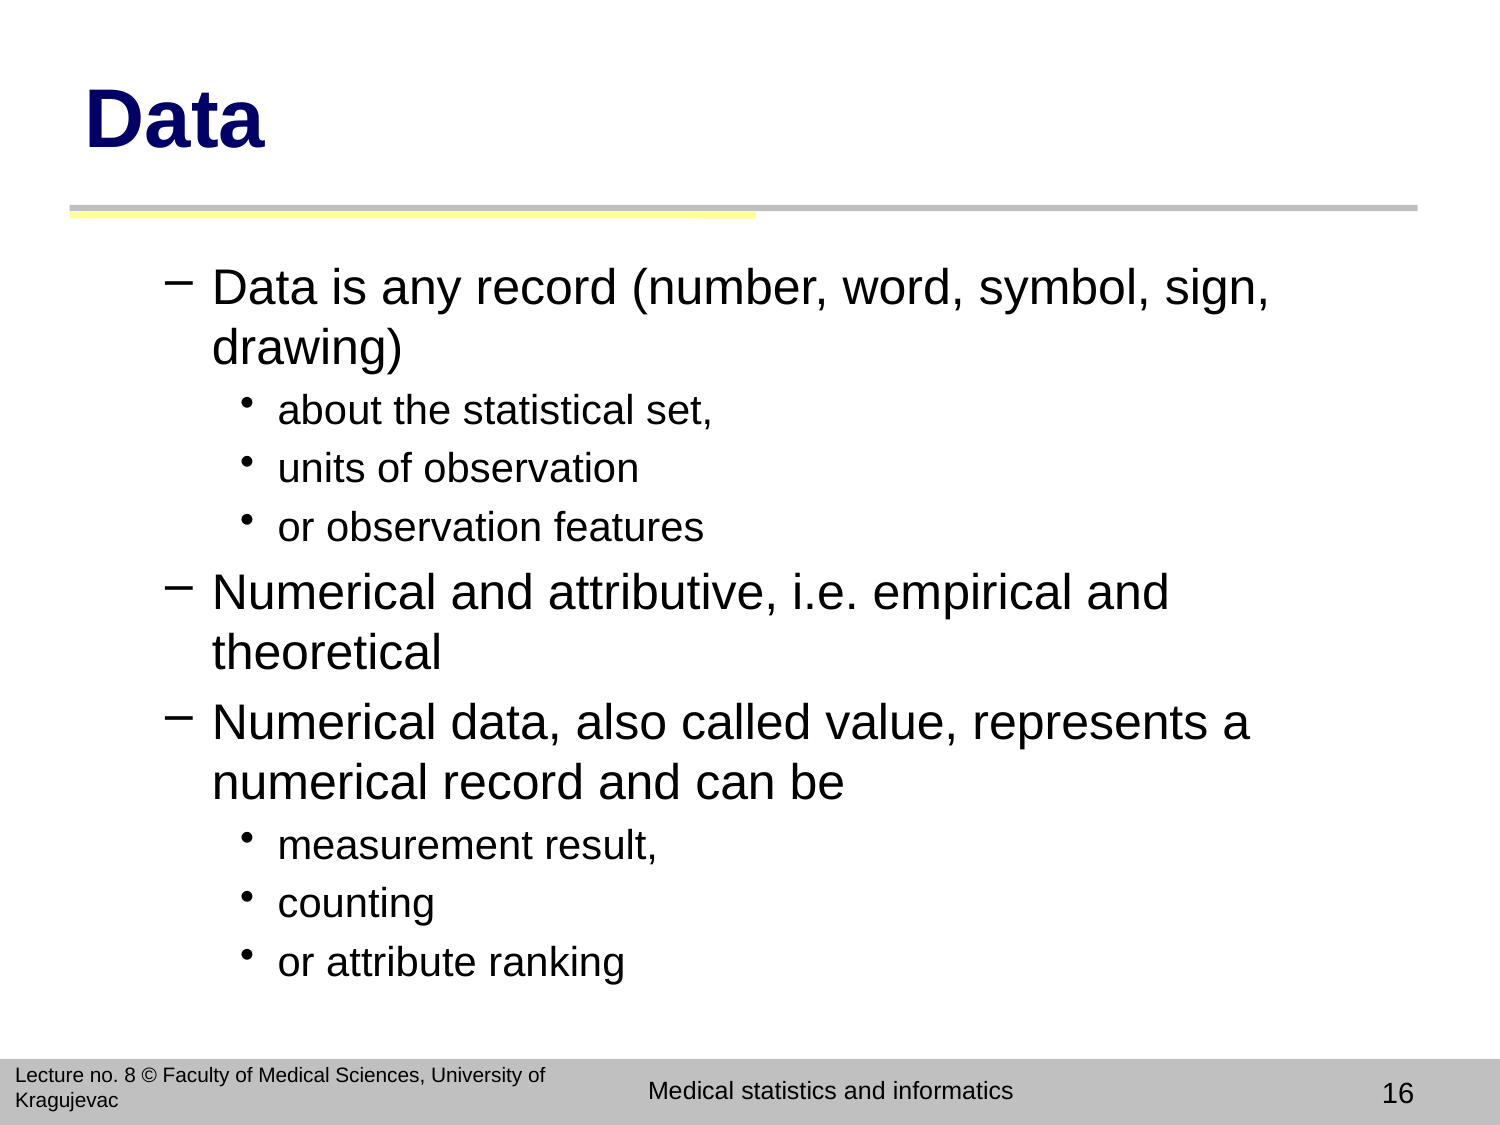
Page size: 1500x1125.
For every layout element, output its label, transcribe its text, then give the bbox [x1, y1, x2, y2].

slide_number Lecture no. 8 © Faculty of Medical Sciences, University of Kragujevac [0, 1053, 614, 1108]
slide_number 16 [1164, 1066, 1430, 1125]
footer Medical statistics and informatics [512, 1066, 1151, 1125]
list Data is any record (number, word, symbol, sign, drawing) about the statistical set, units of observation or observation features Numerical and attributive, i.e. empirical and theoretical Numerical data, also called value, represents a numerical record and can be measurement result, counting or attribute ranking [74, 246, 1426, 1023]
title Data [69, 19, 1426, 208]
